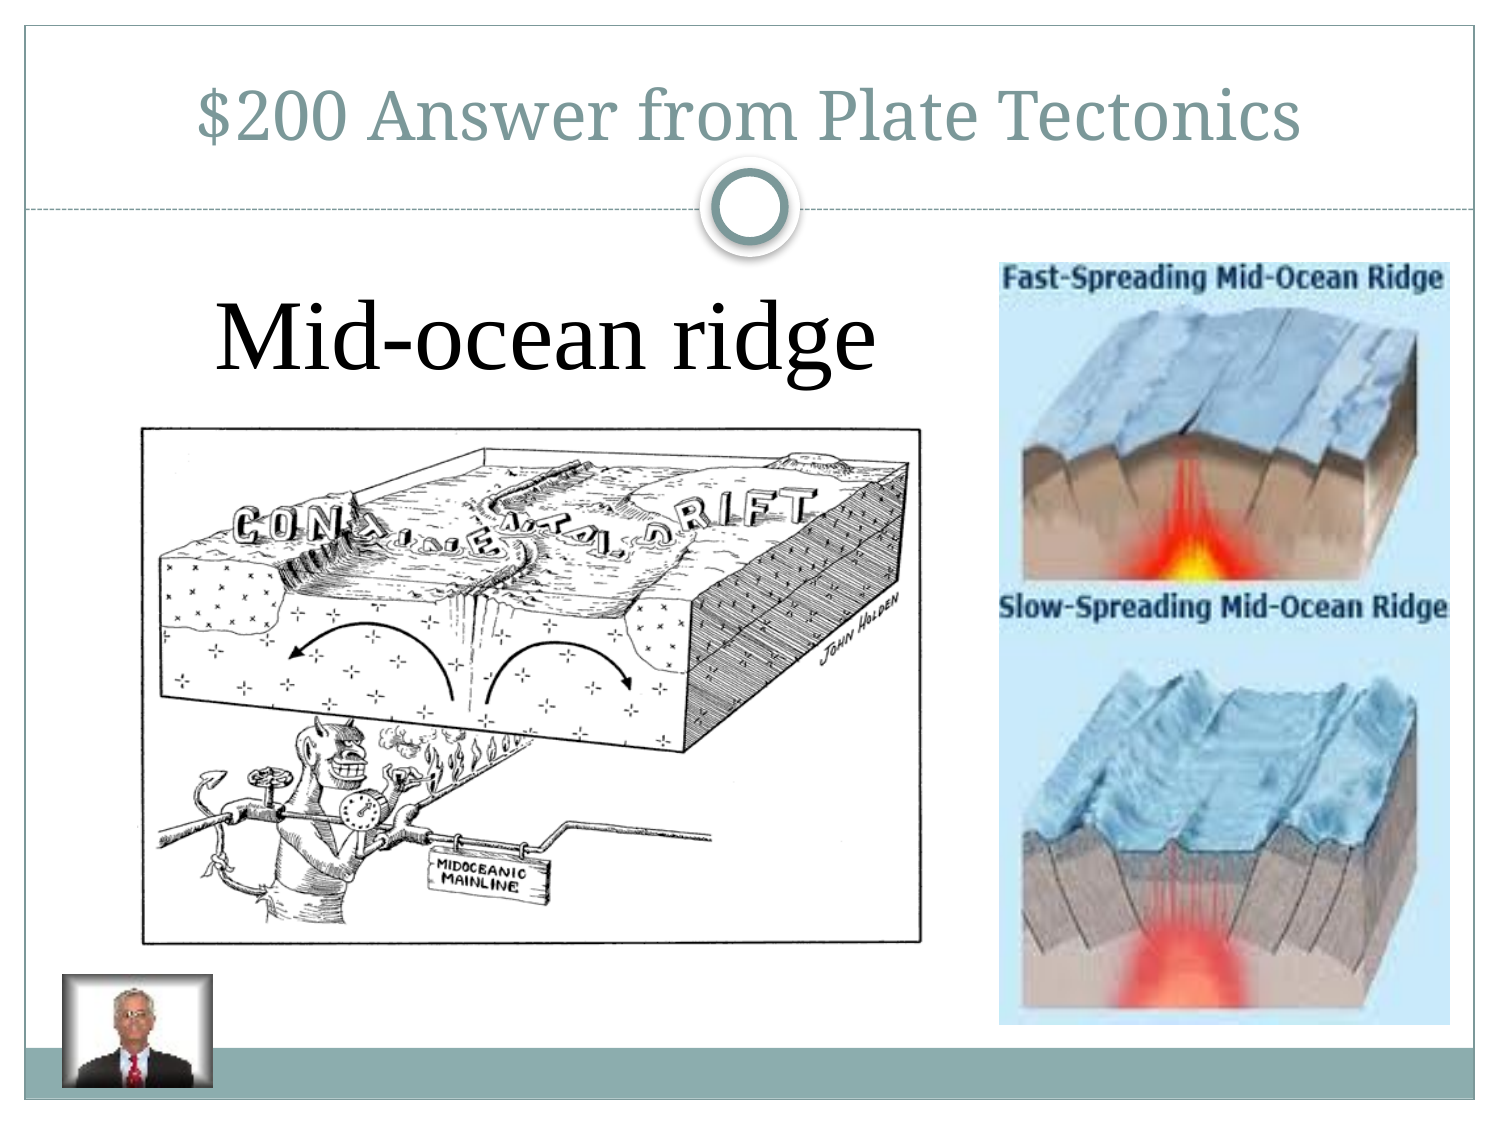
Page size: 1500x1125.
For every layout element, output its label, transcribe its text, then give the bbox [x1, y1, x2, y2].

picture [62, 974, 213, 1088]
picture [999, 262, 1451, 1026]
title $200 Answer from Plate Tectonics [49, 37, 1450, 162]
text_box Mid-ocean ridge [199, 262, 996, 398]
picture [137, 424, 926, 949]
